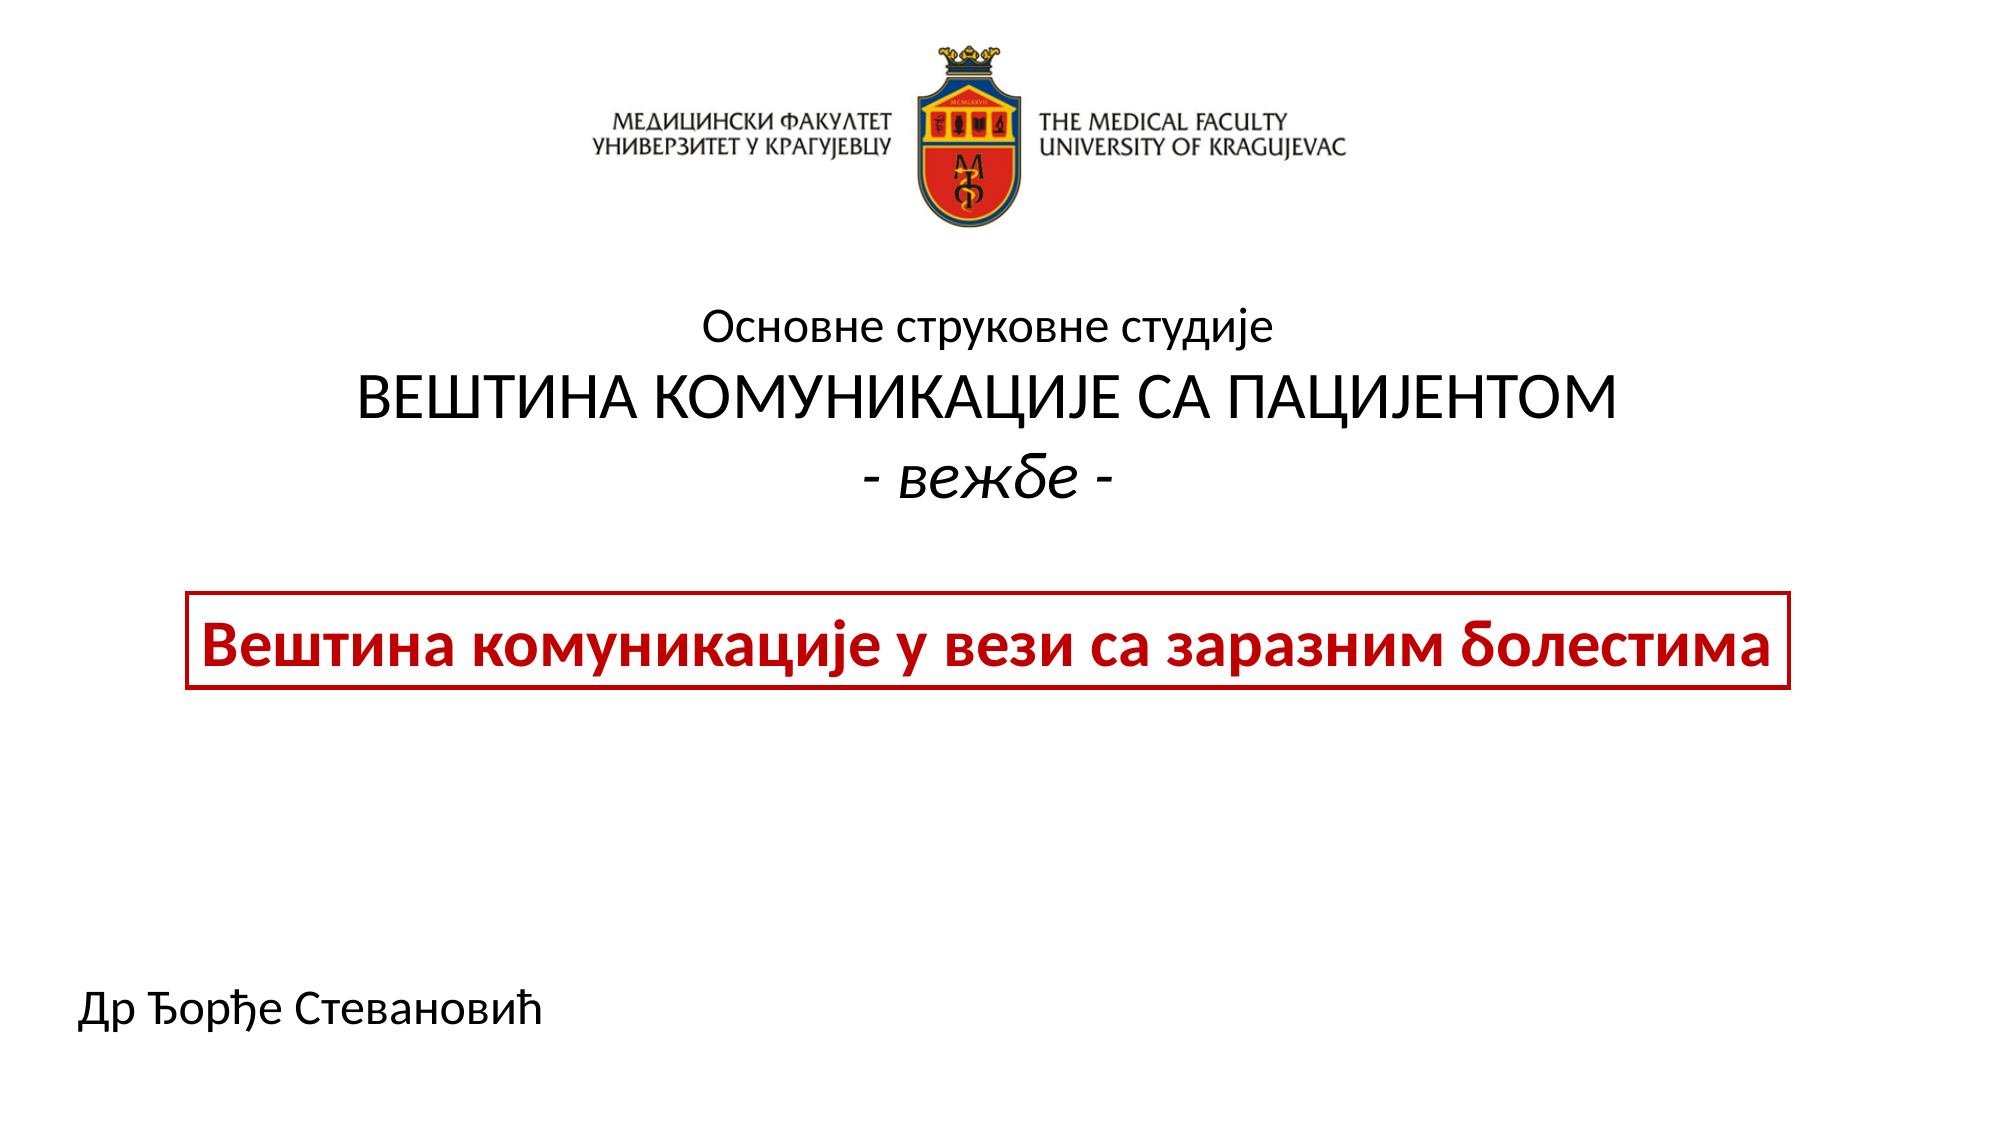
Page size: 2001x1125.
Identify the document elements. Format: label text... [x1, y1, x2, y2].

picture [536, 36, 1440, 244]
text_box Основне струковне студије ВЕШТИНА КОМУНИКАЦИЈЕ СА ПАЦИЈЕНТОМ - вежбе - [341, 284, 1635, 520]
text_box Вештина комуникације у вези са заразним болестима [187, 592, 1789, 688]
text_box Др Ђорђе Стевановић [62, 967, 559, 1042]
